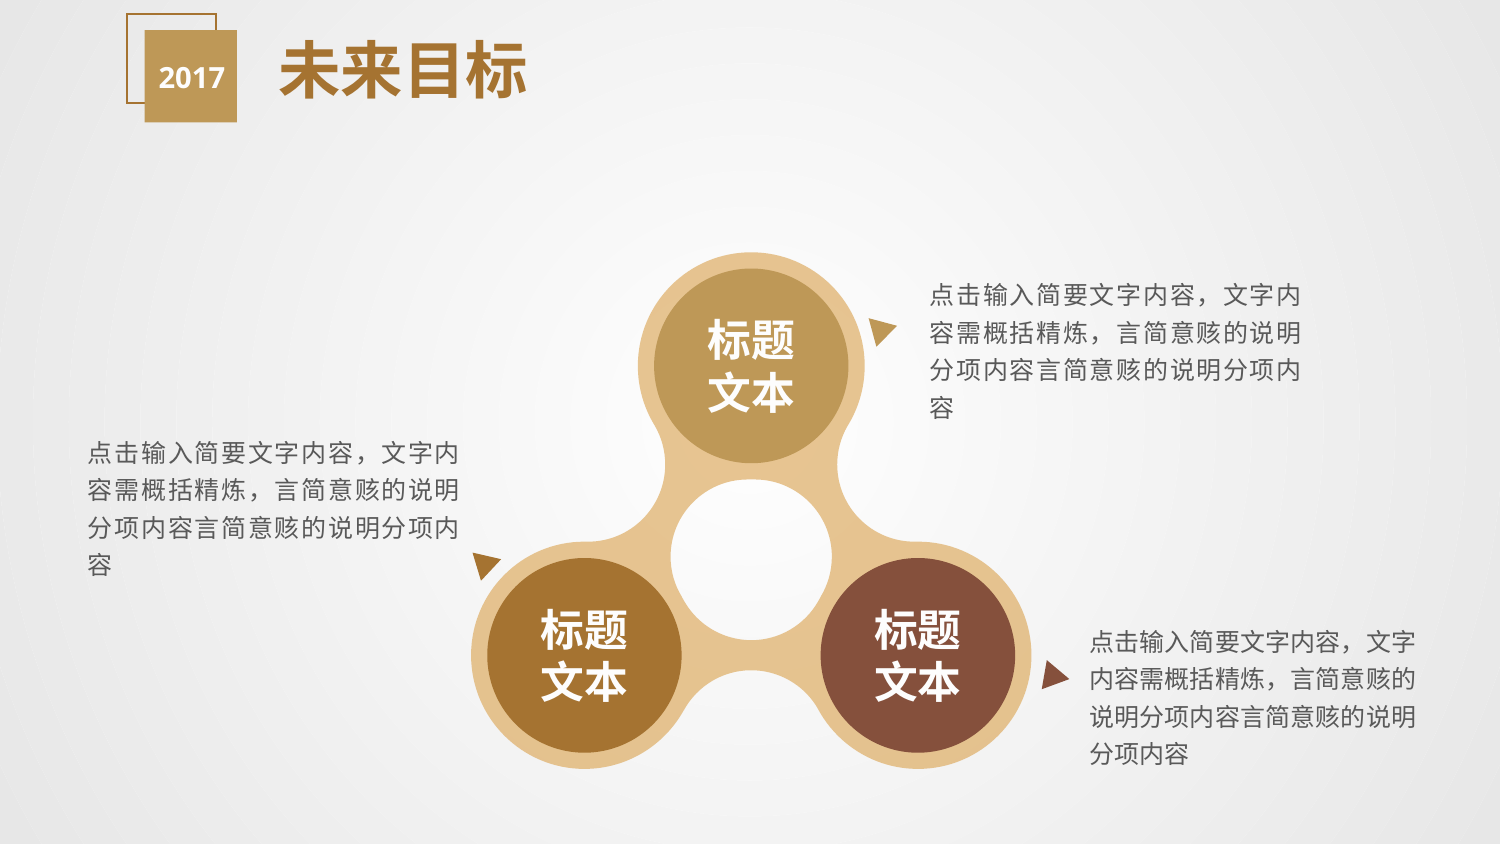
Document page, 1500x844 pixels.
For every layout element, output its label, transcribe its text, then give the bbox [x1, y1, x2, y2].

text_box 点击输入简要文字内容，文字内容需概括精炼，言简意赅的说明分项内容言简意赅的说明分项内容 [87, 429, 461, 580]
text_box [867, 316, 900, 349]
text_box 点击输入简要文字内容，文字内容需概括精炼，言简意赅的说明分项内容言简意赅的说明分项内容 [929, 272, 1303, 423]
text_box [471, 252, 1032, 769]
text_box 标题文本 [531, 602, 638, 708]
text_box [487, 558, 682, 753]
text_box 标题文本 [698, 312, 805, 418]
text_box [1040, 658, 1072, 691]
text_box 未来目标 [263, 23, 544, 114]
text_box 标题文本 [864, 602, 971, 708]
text_box [470, 551, 504, 583]
text_box [654, 268, 849, 464]
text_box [127, 14, 244, 123]
text_box [820, 558, 1016, 753]
text_box 点击输入简要文字内容，文字内容需概括精炼，言简意赅的说明分项内容言简意赅的说明分项内容 [1089, 618, 1417, 769]
